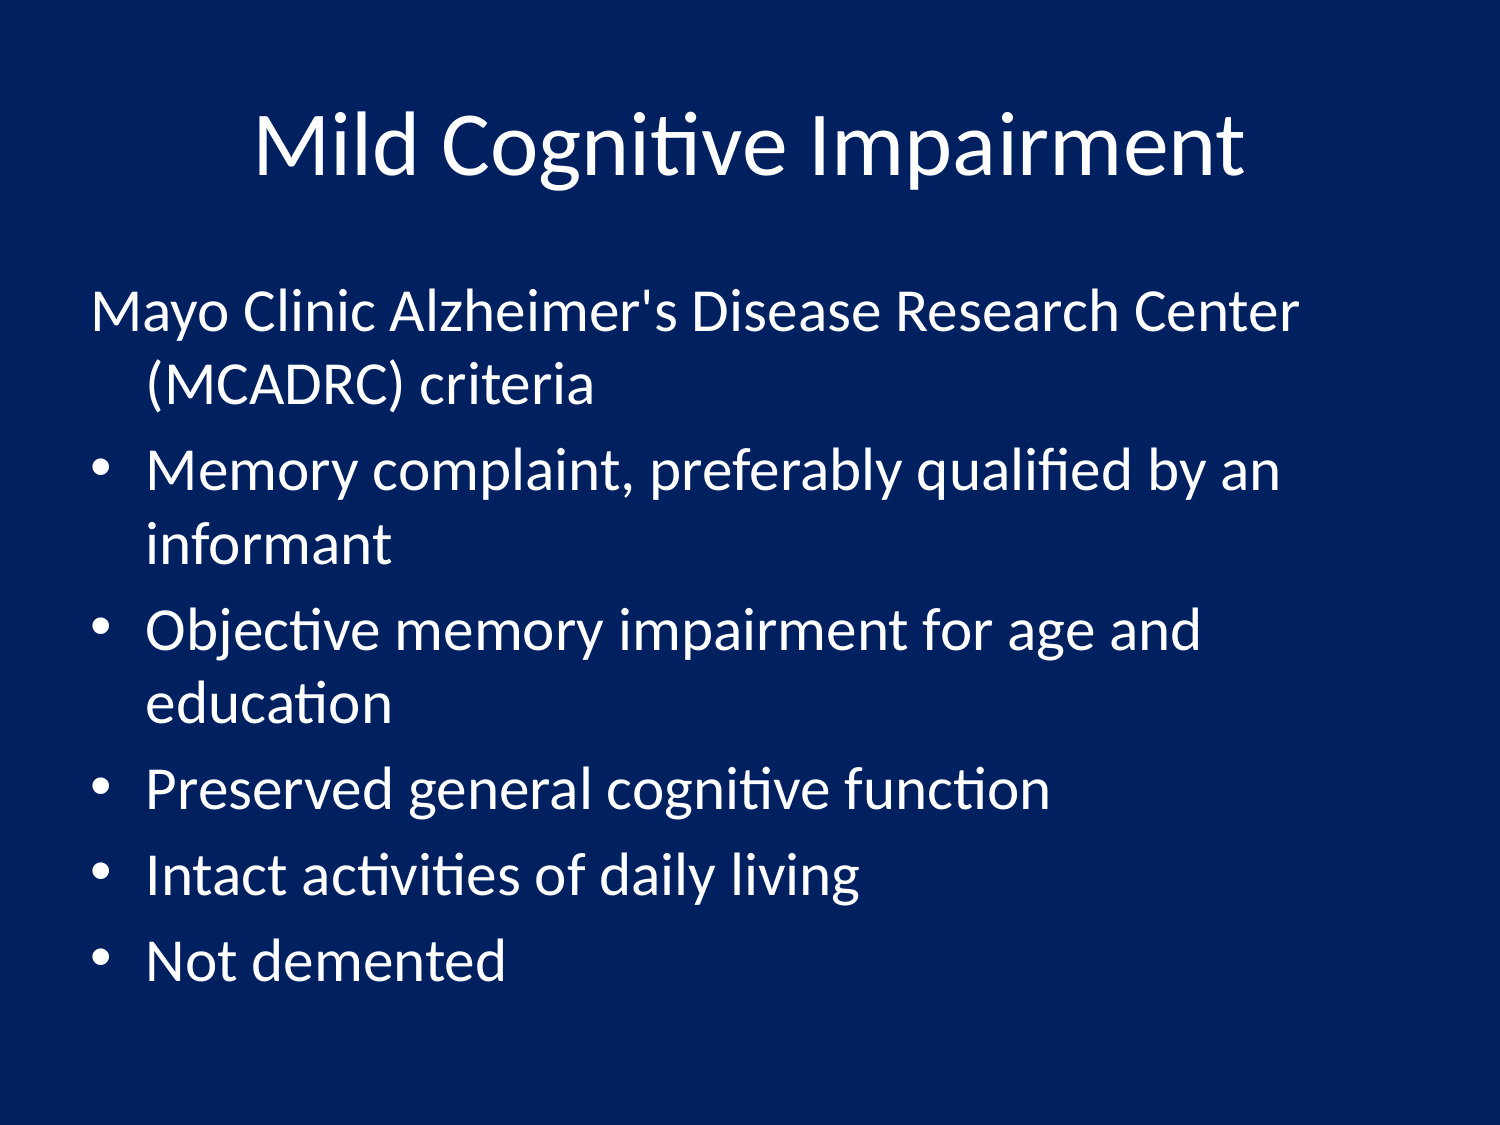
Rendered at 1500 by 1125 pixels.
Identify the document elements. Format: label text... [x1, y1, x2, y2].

title Mild Cognitive Impairment [75, 45, 1425, 233]
list Mayo Clinic Alzheimer's Disease Research Center (MCADRC) criteria Memory complaint, preferably qualified by an informant Objective memory impairment for age and education Preserved general cognitive function Intact activities of daily living Not demented [75, 262, 1425, 1005]
